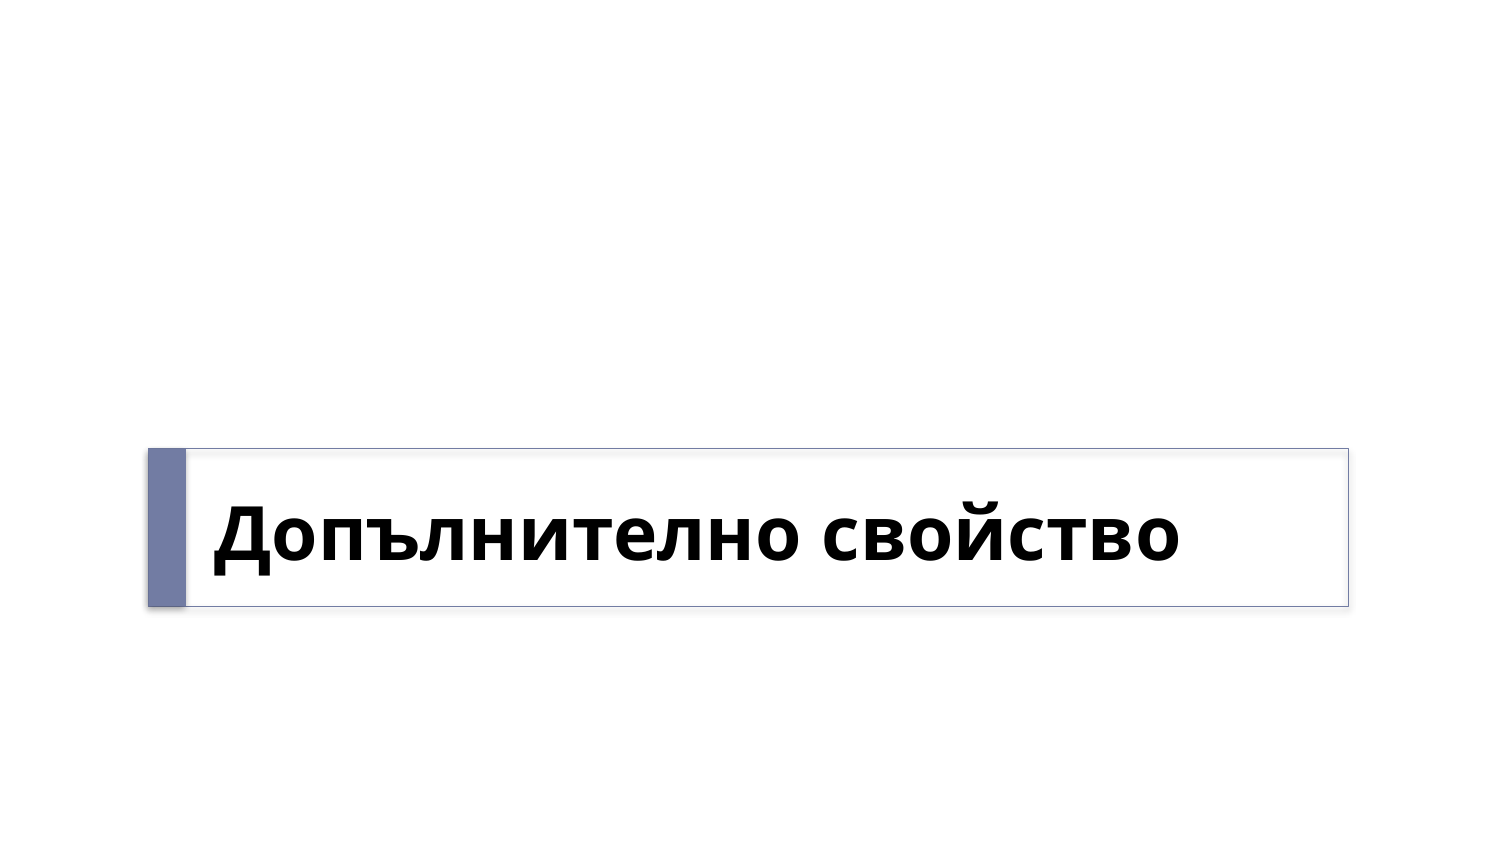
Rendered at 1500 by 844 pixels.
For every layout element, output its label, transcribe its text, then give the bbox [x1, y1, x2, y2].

title Допълнително свойство [200, 478, 1325, 600]
